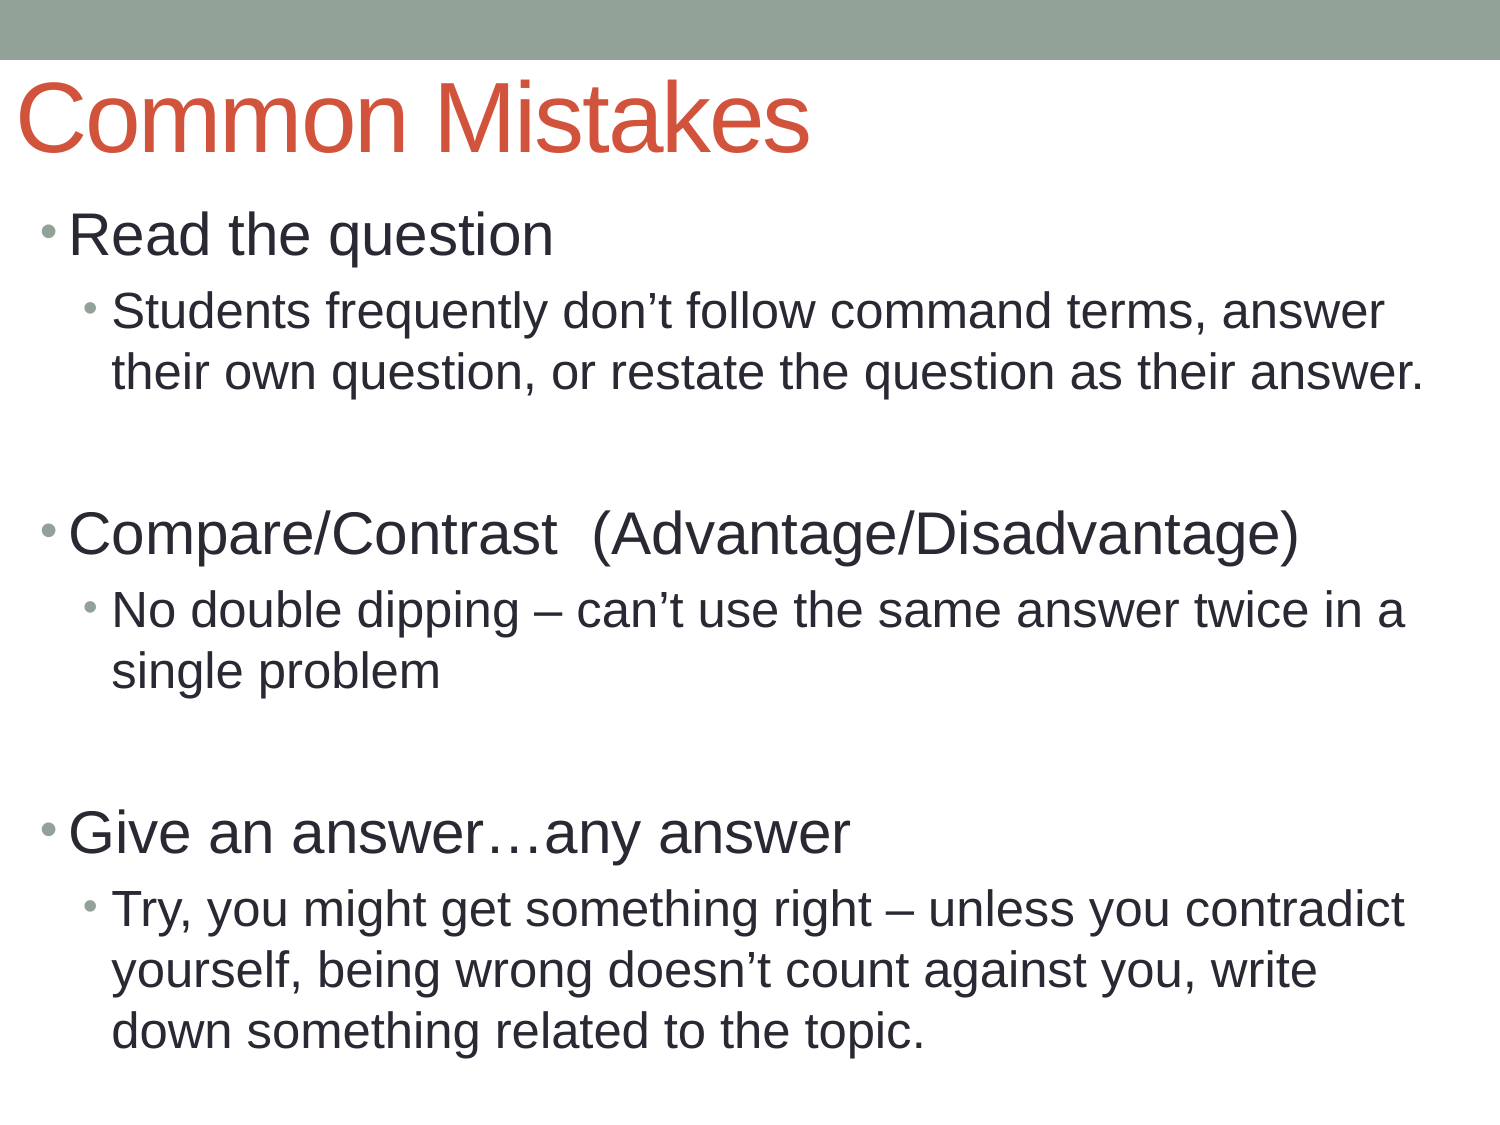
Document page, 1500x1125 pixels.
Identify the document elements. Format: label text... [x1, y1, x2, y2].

list Read the question Students frequently don’t follow command terms, answer their own question, or restate the question as their answer. Compare/Contrast (Advantage/Disadvantage) No double dipping – can’t use the same answer twice in a single problem Give an answer…any answer Try, you might get something right – unless you contradict yourself, being wrong doesn’t count against you, write down something related to the topic. [24, 187, 1450, 1088]
title Common Mistakes [0, 37, 1343, 188]
